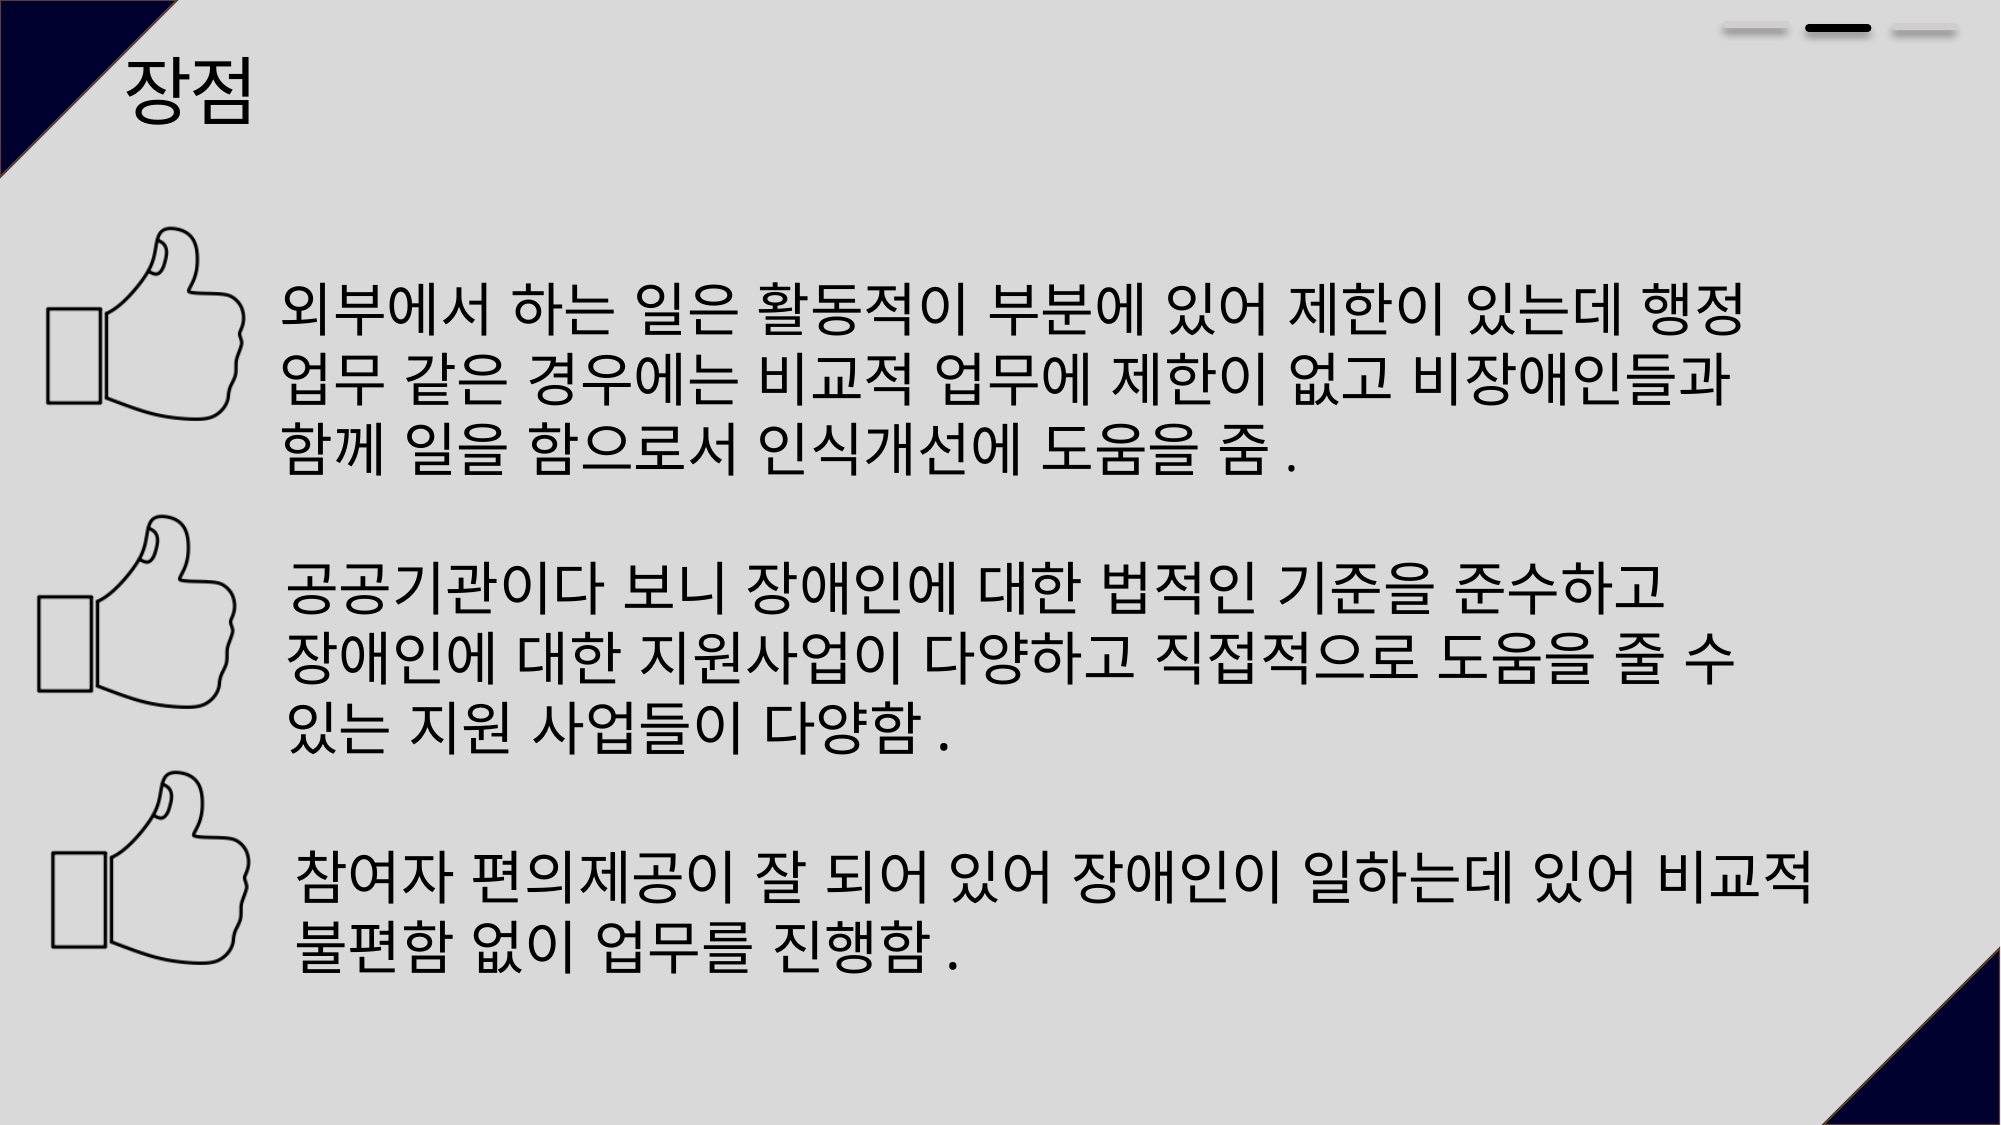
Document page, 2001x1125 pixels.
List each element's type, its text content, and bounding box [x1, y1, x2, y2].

text_box 공공기관이다 보니 장애인에 대한 법적인 기준을 준수하고 장애인에 대한 지원사업이 다양하고 직접적으로 도움을 줄 수 있는 지원 사업들이 다양함. [270, 544, 1764, 770]
picture [29, 221, 255, 447]
text_box 외부에서 하는 일은 활동적이 부분에 있어 제한이 있는데 행정 업무 같은 경우에는 비교적 업무에 제한이 없고 비장애인들과 함께 일을 함으로서 인식개선에 도움을 줌. [265, 195, 1795, 491]
picture [34, 765, 260, 991]
picture [20, 509, 246, 735]
text_box 장점 [108, 36, 273, 142]
text_box 참여자 편의제공이 잘 되어 있어 장애인이 일하는데 있어 비교적 불편함 없이 업무를 진행함. [279, 833, 1868, 989]
